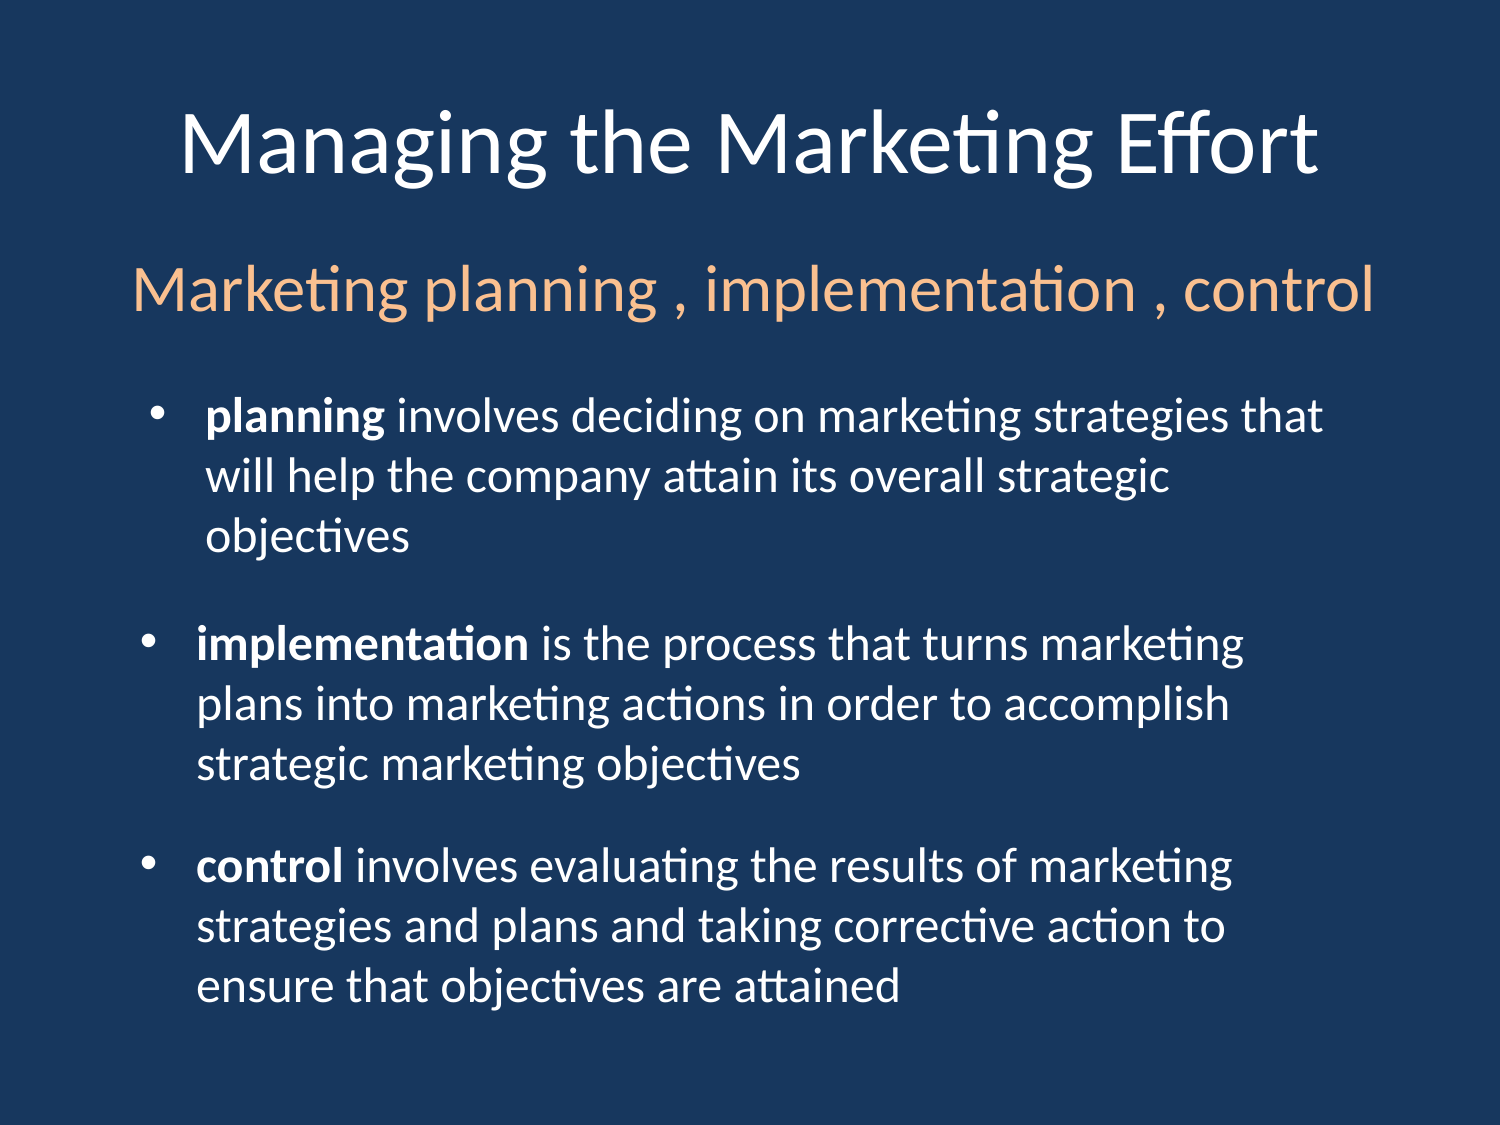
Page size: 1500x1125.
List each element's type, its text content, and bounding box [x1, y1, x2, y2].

text_box Managing the Marketing Effort [112, 75, 1388, 263]
text_box planning involves deciding on marketing strategies that will help the company attain its overall strategic objectives [134, 374, 1354, 570]
text_box Marketing planning , implementation , control [117, 237, 1500, 300]
text_box implementation is the process that turns marketing plans into marketing actions in order to accomplish strategic marketing objectives [124, 603, 1358, 798]
text_box control involves evaluating the results of marketing strategies and plans and taking corrective action to ensure that objectives are attained [124, 824, 1358, 1020]
